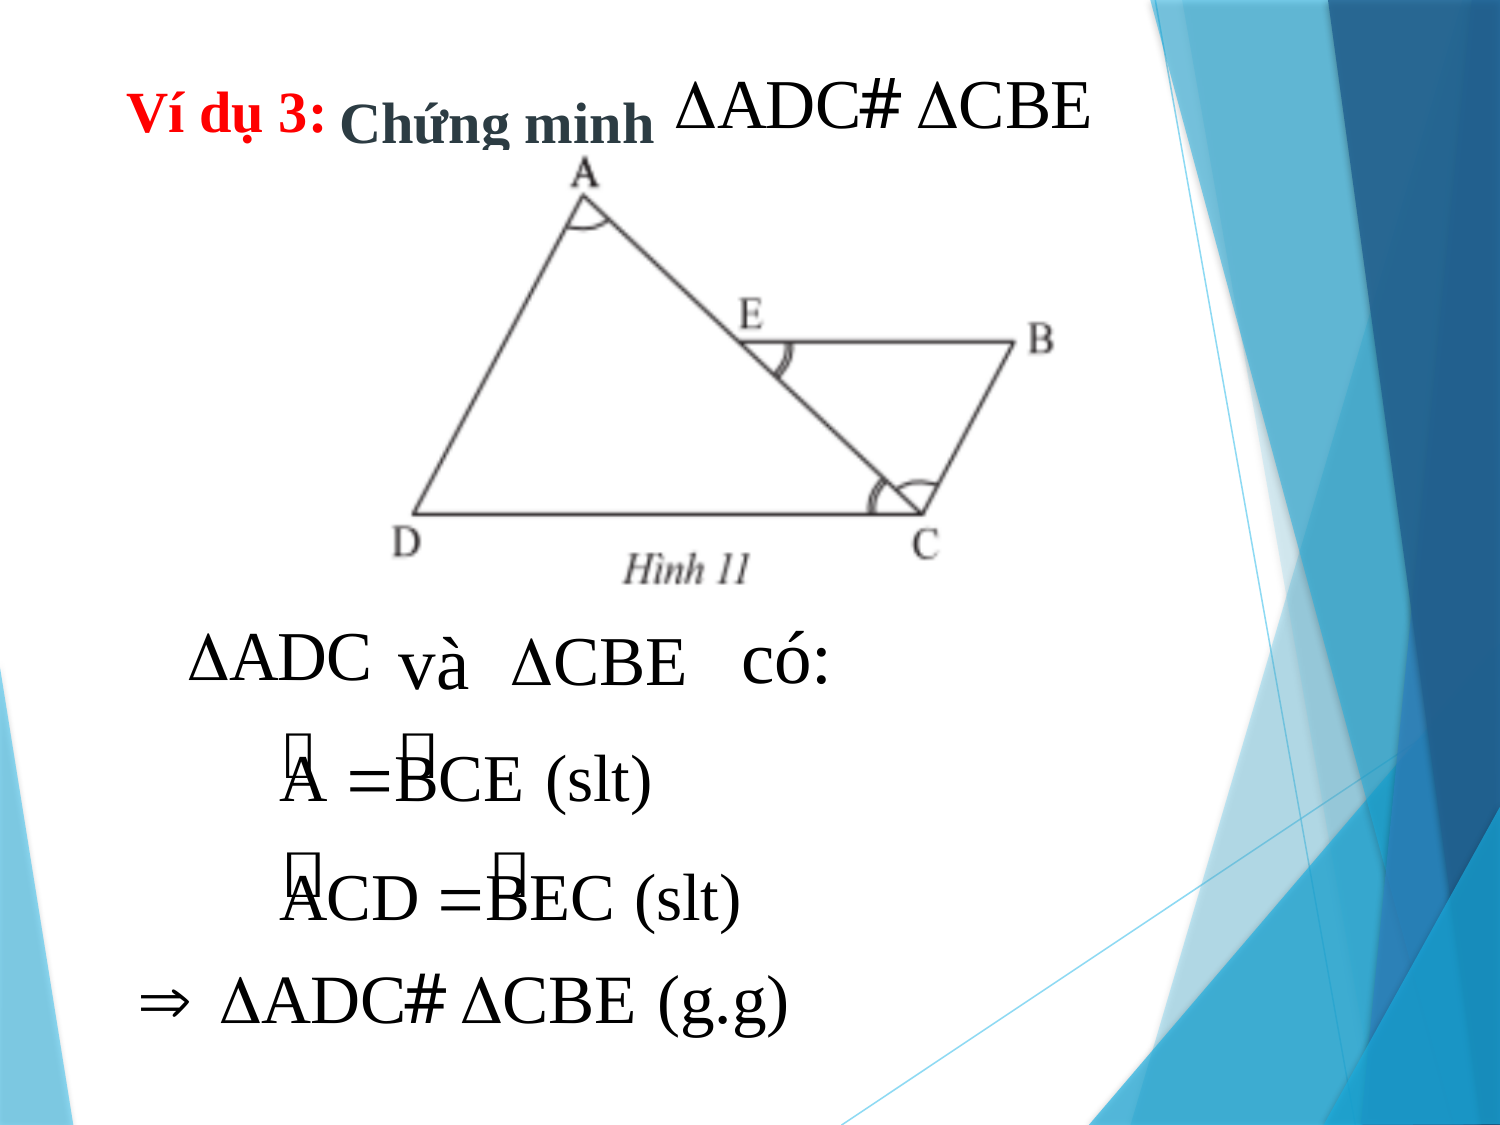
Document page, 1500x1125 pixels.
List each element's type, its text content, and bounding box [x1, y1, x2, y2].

text_box Ví dụ 3: [112, 66, 324, 152]
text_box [663, 63, 1105, 147]
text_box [270, 720, 751, 947]
text_box có: [726, 602, 892, 707]
text_box Chứng minh [324, 42, 1294, 163]
picture [377, 150, 1058, 594]
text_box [499, 620, 704, 704]
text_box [176, 615, 385, 699]
text_box và [383, 607, 550, 712]
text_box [130, 963, 802, 1052]
